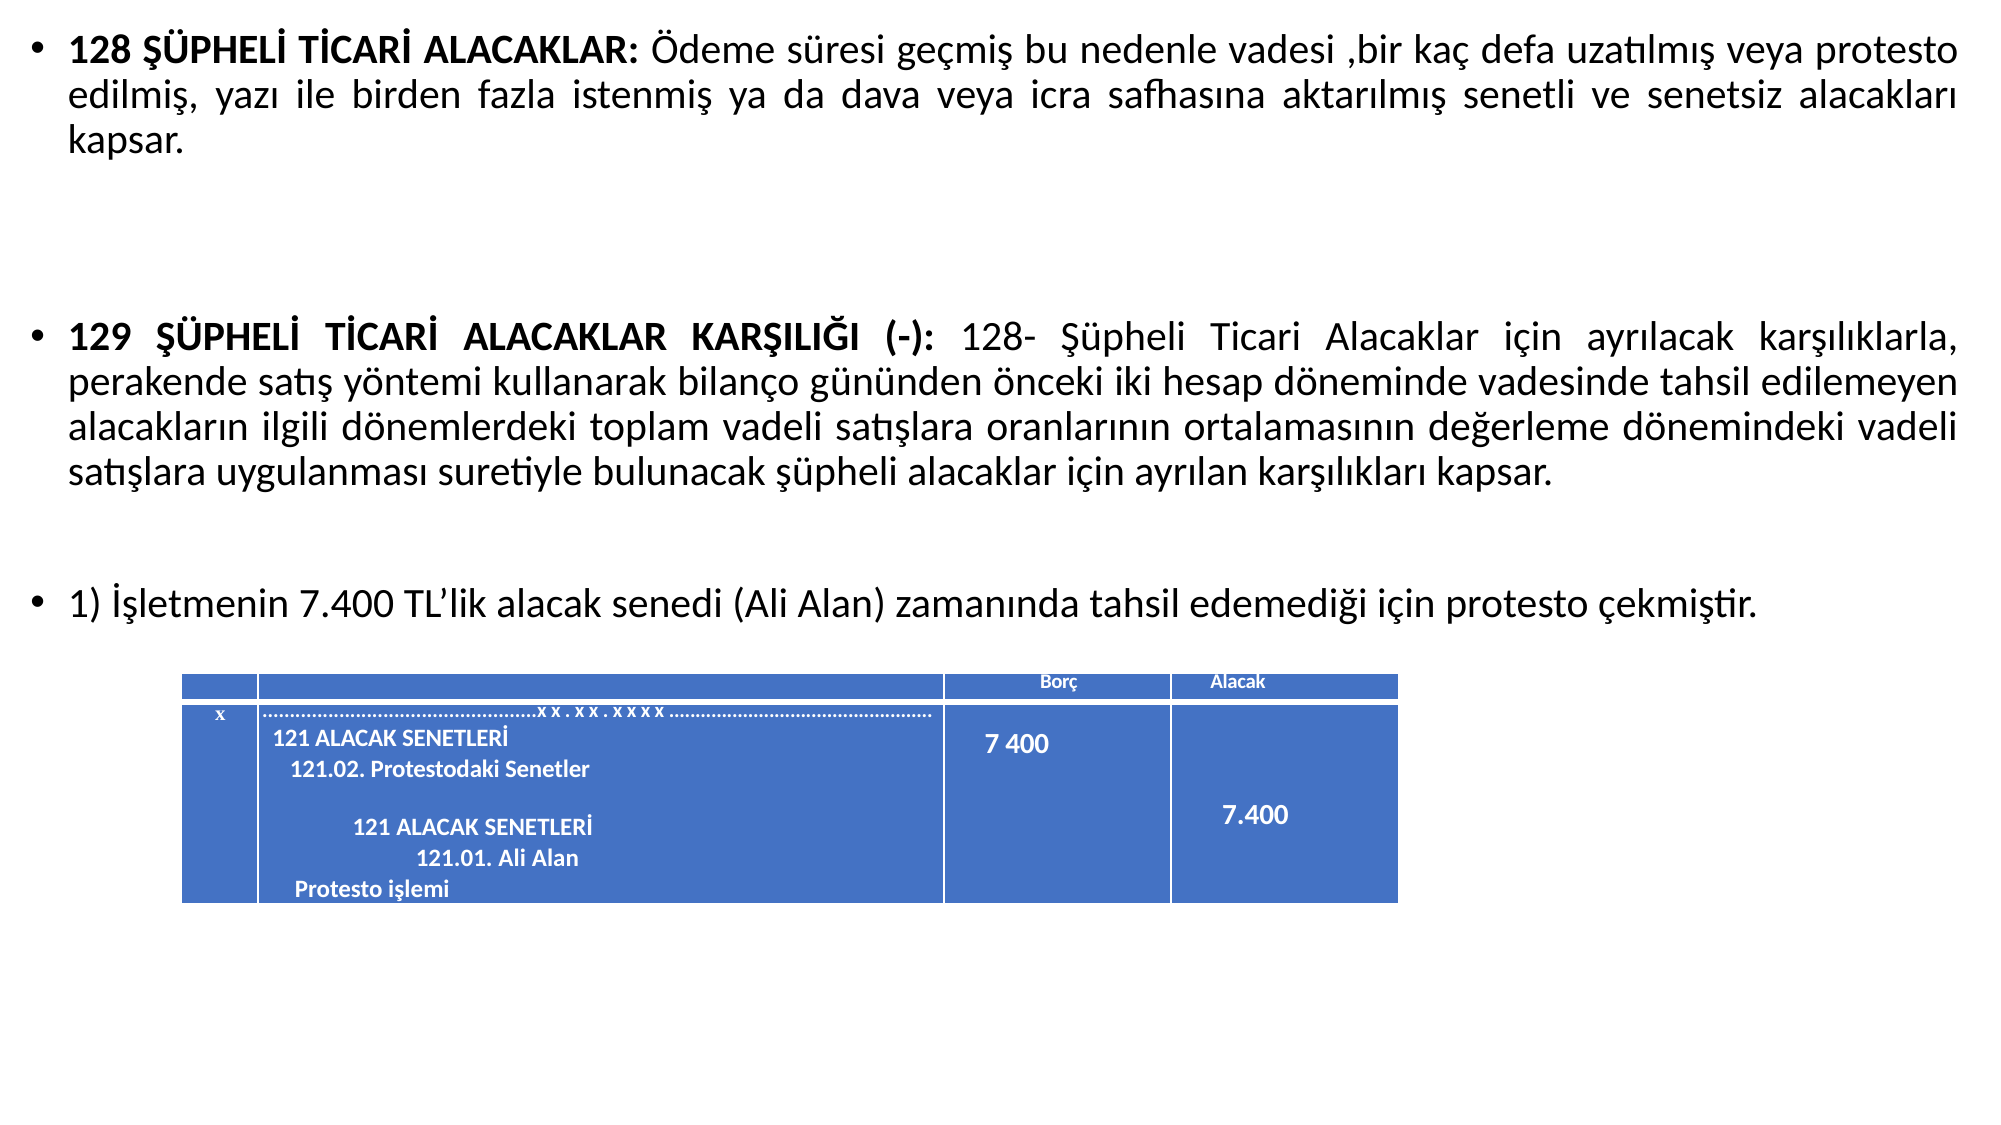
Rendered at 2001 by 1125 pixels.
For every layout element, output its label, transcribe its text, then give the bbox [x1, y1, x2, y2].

table_cell 7.400 [1172, 705, 1398, 903]
table_header [259, 674, 943, 699]
table_cell ..................................................xx.xx.xxxx.................................................. 121 ALACAK SENETLERİ 121.02. Protestodaki Senetler 121 ALACAK SENETLERİ 121.01. Ali Alan Protesto işlemi [259, 705, 943, 903]
table_cell x [182, 705, 257, 903]
table_header [182, 674, 257, 699]
table_header Borç [945, 674, 1170, 699]
table_cell 7 400 [945, 705, 1170, 903]
list 128 ŞÜPHELİ TİCARİ ALACAKLAR: Ödeme süresi geçmiş bu nedenle vadesi ,bir kaç defa uzatılmış veya protesto edilmiş, yazı ile birden fazla istenmiş ya da dava veya icra safhasına aktarılmış senetli ve senetsiz alacakları kapsar. 129 ŞÜPHELİ TİCARİ ALACAKLAR KARŞILIĞI (-): 128- Şüpheli Ticari Alacaklar için ayrılacak karşılıklarla, perakende satış yöntemi kullanarak bilanço gününden önceki iki hesap döneminde vadesinde tahsil edilemeyen alacakların ilgili dönemlerdeki toplam vadeli satışlara oranlarının ortalamasının değerleme dönemindeki vadeli satışlara uygulanması suretiyle bulunacak şüpheli alacaklar için ayrılan karşılıkları kapsar. 1) İşletmenin 7.400 TL’lik alacak senedi (Ali Alan) zamanında tahsil edemediği için protesto çekmiştir. [15, 19, 1975, 1125]
table_header Alacak [1172, 674, 1398, 699]
